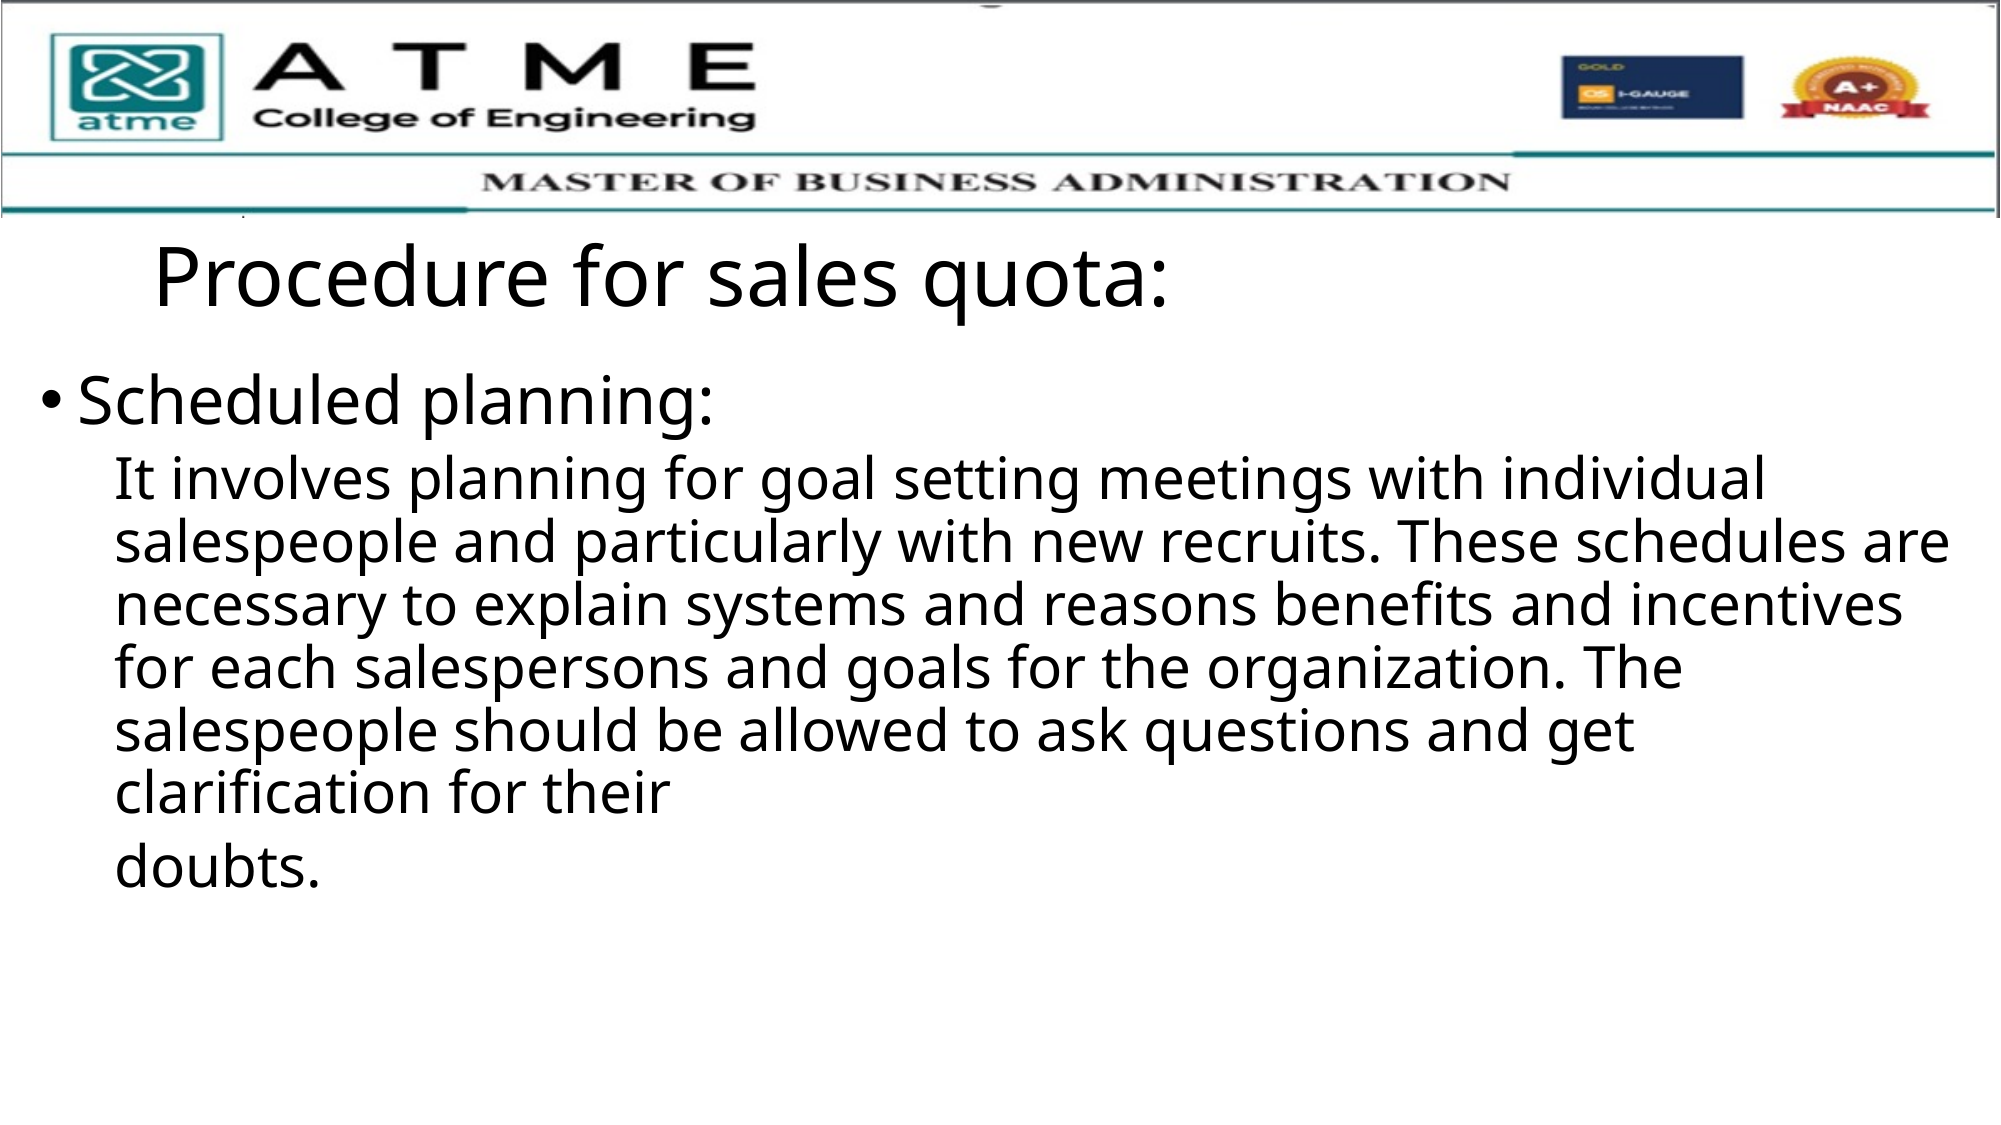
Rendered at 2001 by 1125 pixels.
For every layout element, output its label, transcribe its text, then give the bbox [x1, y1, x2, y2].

list Scheduled planning: It involves planning for goal setting meetings with individual salespeople and particularly with new recruits. These schedules are necessary to explain systems and reasons benefits and incentives for each salespersons and goals for the organization. The salespeople should be allowed to ask questions and get clarification for their doubts. [24, 359, 1971, 1103]
title Procedure for sales quota: [137, 227, 1863, 332]
picture [1, 0, 2000, 218]
